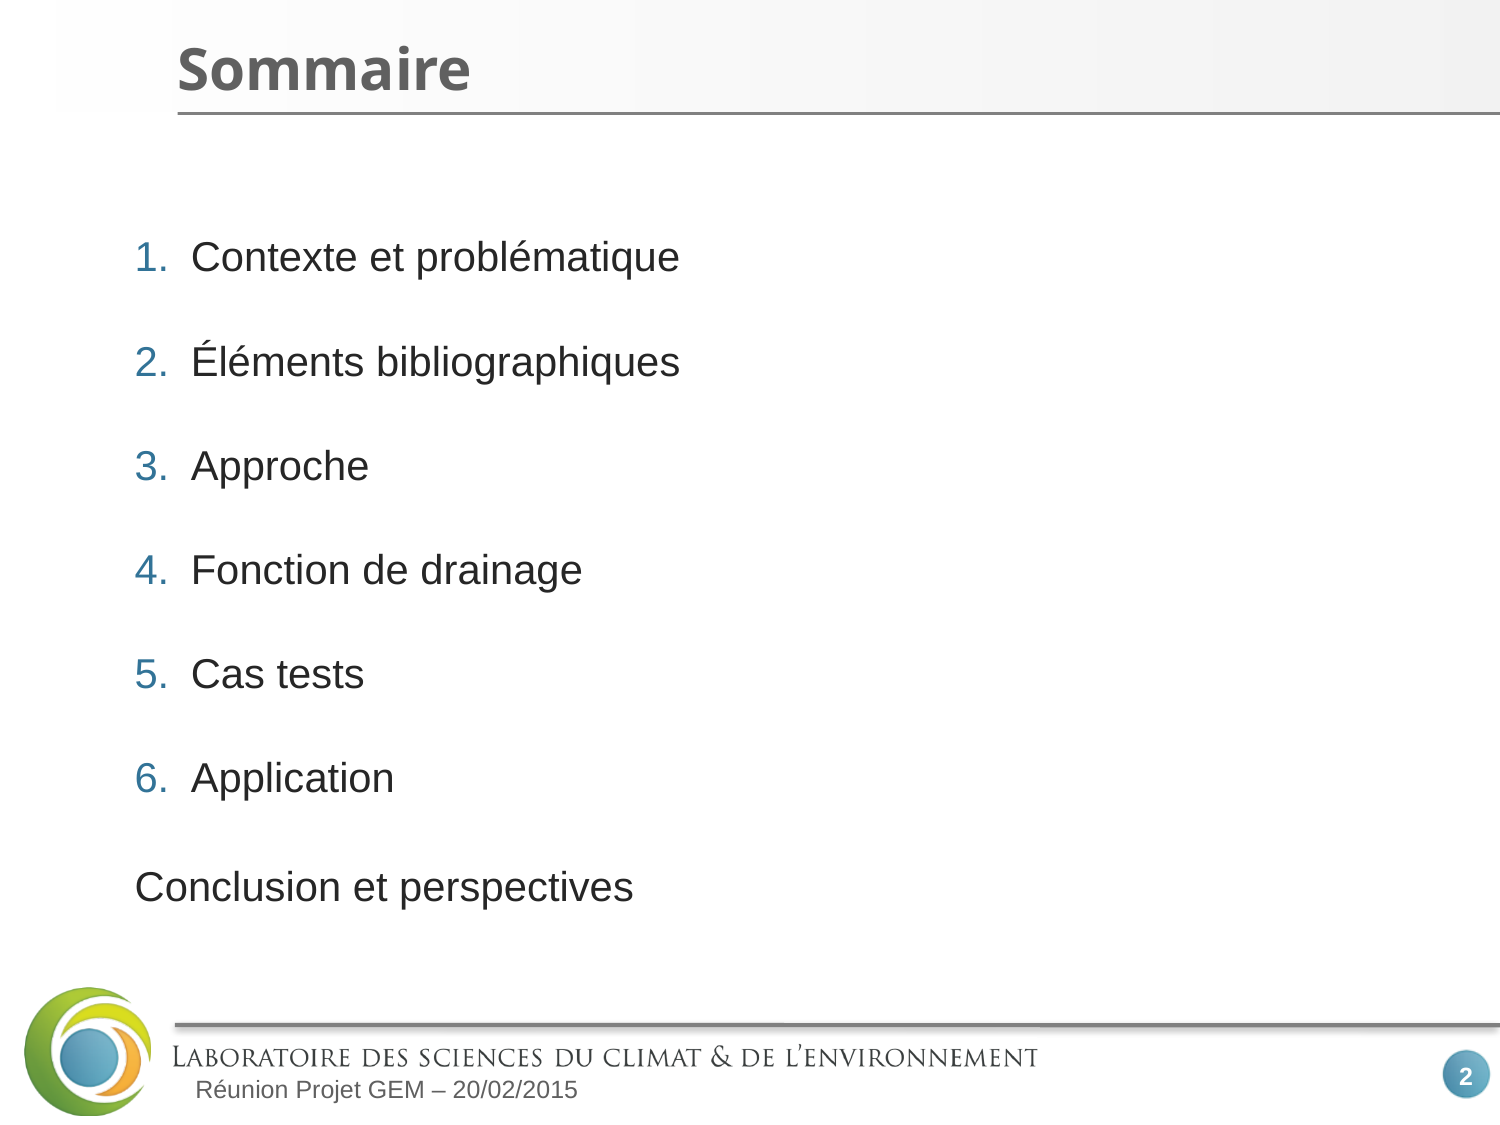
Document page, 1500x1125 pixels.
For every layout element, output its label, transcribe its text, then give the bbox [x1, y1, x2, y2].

text_box Réunion Projet GEM – 20/02/2015 [180, 1058, 656, 1119]
title Sommaire [162, 24, 1403, 85]
list Contexte et problématique Éléments bibliographiques Approche Fonction de drainage Cas tests Application Conclusion et perspectives [88, 172, 1411, 989]
picture [24, 987, 151, 1116]
picture [1438, 1046, 1500, 1109]
slide_number 2 [1149, 976, 1500, 1036]
